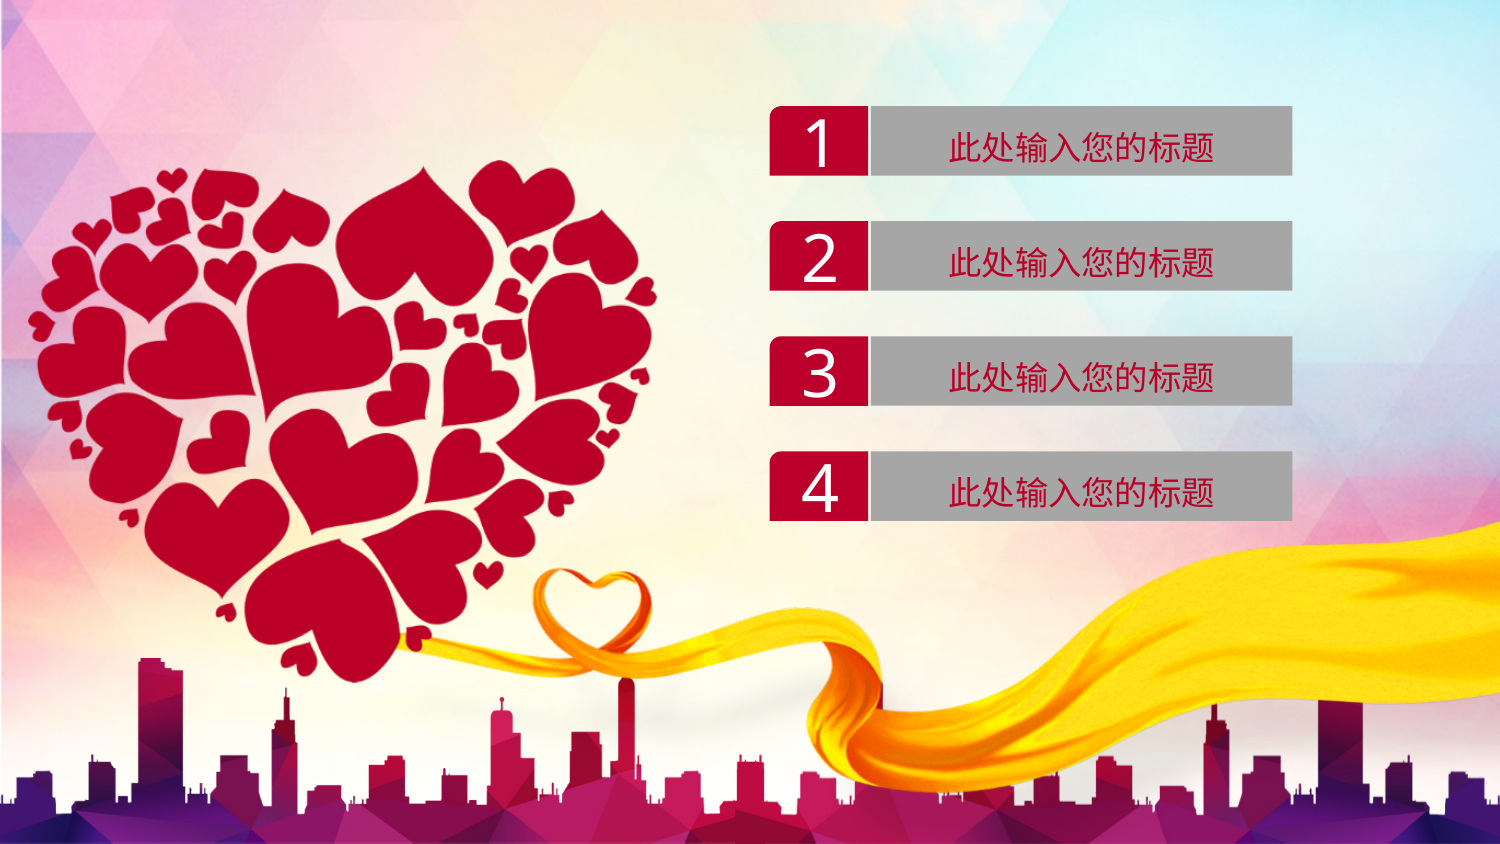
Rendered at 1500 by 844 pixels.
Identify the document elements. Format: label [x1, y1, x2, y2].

picture [0, 0, 1500, 844]
text_box [0, 658, 364, 844]
